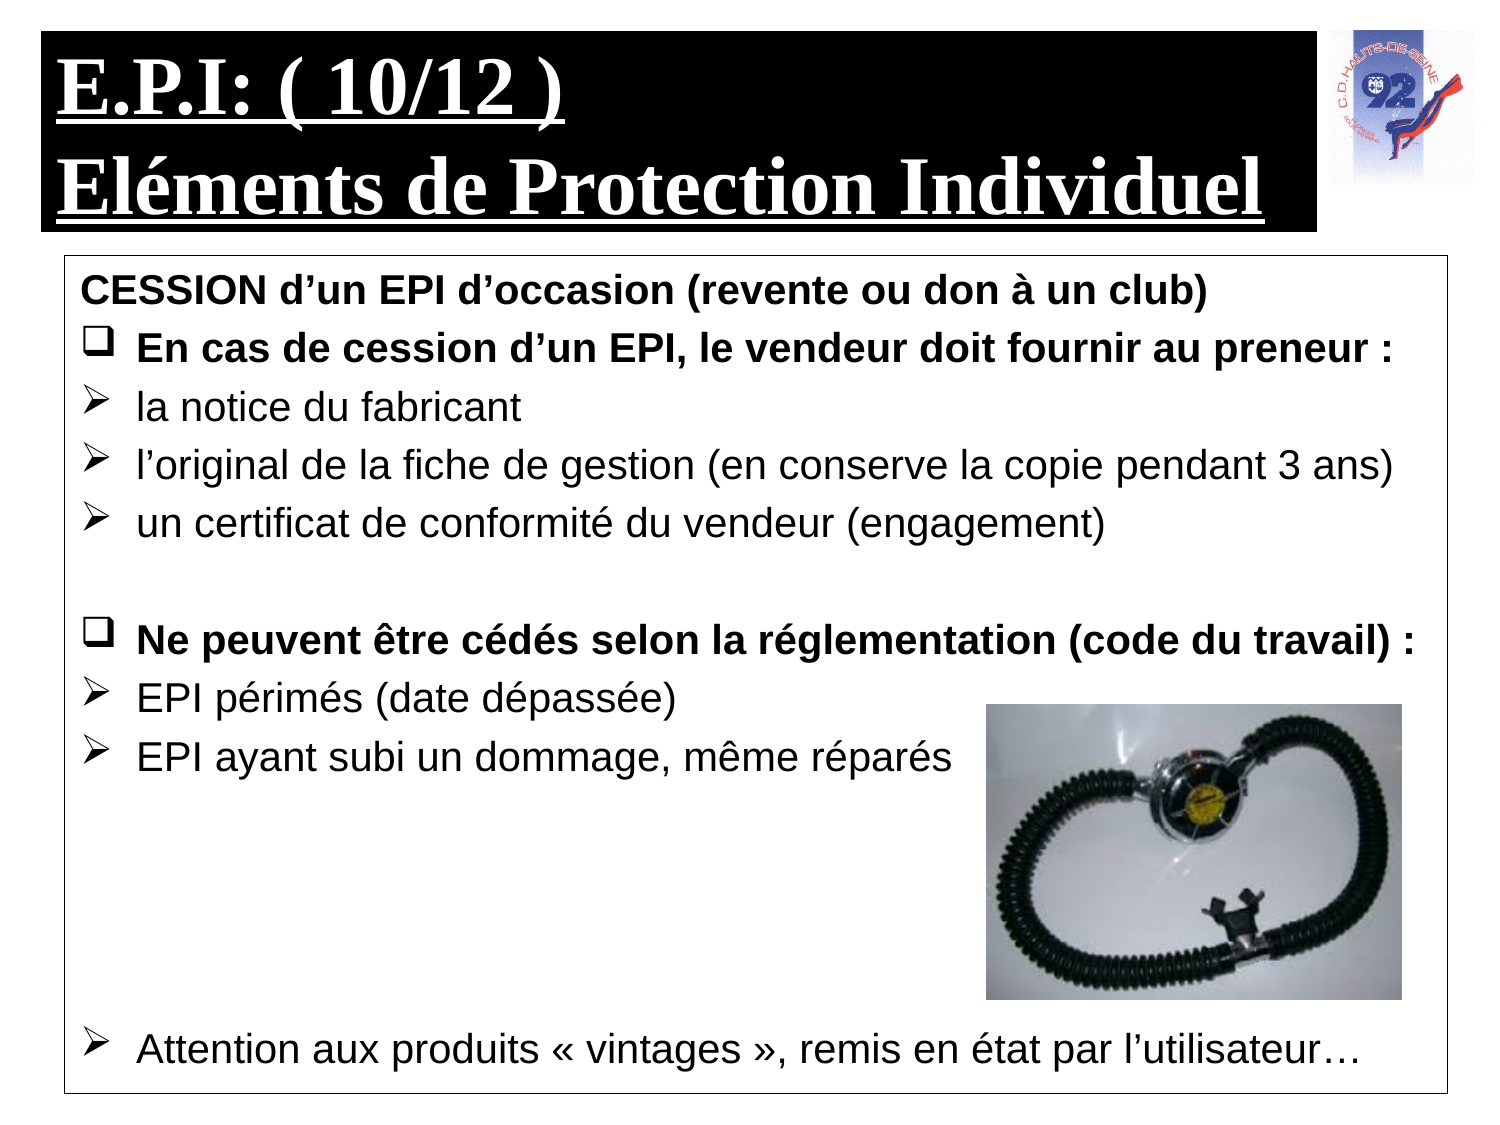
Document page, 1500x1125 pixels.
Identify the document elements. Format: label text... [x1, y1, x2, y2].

list CESSION d’un EPI d’occasion (revente ou don à un club) En cas de cession d’un EPI, le vendeur doit fournir au preneur : la notice du fabricant l’original de la fiche de gestion (en conserve la copie pendant 3 ans) un certificat de conformité du vendeur (engagement) Ne peuvent être cédés selon la réglementation (code du travail) : EPI périmés (date dépassée) EPI ayant subi un dommage, même réparés Attention aux produits « vintages », remis en état par l’utilisateur… [64, 255, 1448, 1094]
picture [1328, 30, 1474, 185]
title E.P.I: ( 10/12 ) Eléments de Protection Individuel [41, 31, 1317, 232]
picture [985, 703, 1402, 1000]
